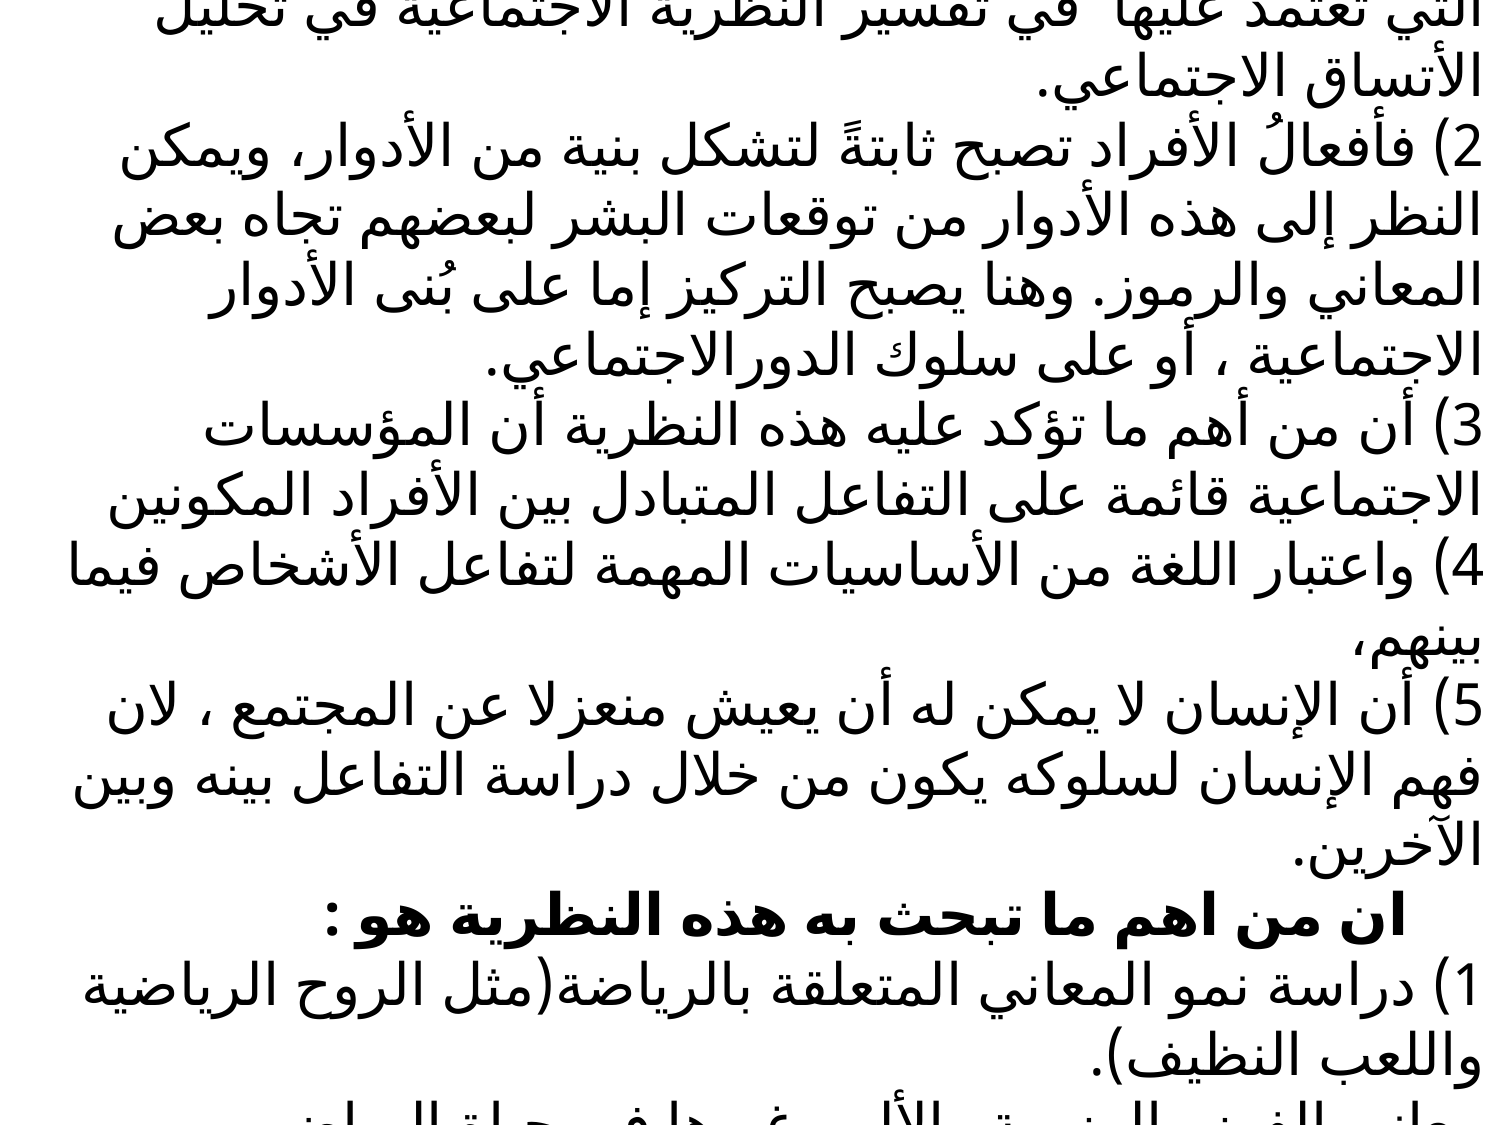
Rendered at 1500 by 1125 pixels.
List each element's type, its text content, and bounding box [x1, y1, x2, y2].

title ثالثا : نظرية التفاعل الرمزي Symbolic Interactionalism 1) تعتبرُ نظرية التفاعل الرمزي واحدةٌ من المحاور الأساسيةِ التي تعتمدُ عليها في تفسير النظرية الاجتماعية في تحليل الأتساق الاجتماعي. 2) فأفعالُ الأفراد تصبح ثابتةً لتشكل بنية من الأدوار، ويمكن النظر إلى هذه الأدوار من توقعات البشر لبعضهم تجاه بعض المعاني والرموز. وهنا يصبح التركيز إما على بُنى الأدوار الاجتماعية ، أو على سلوك الدورالاجتماعي. 3) أن من أهم ما تؤكد عليه هذه النظرية أن المؤسسات الاجتماعية قائمة على التفاعل المتبادل بين الأفراد المكونين 4) واعتبار اللغة من الأساسيات المهمة لتفاعل الأشخاص فيما بينهم، 5) أن الإنسان لا يمكن له أن يعيش منعزلا عن المجتمع ، لان فهم الإنسان لسلوكه يكون من خلال دراسة التفاعل بينه وبين الآخرين. ان من اهم ما تبحث به هذه النظرية هو : 1) دراسة نمو المعاني المتعلقة بالرياضة(مثل الروح الرياضية واللعب النظيف). معاني الفوز والهزيمة والألم وغيرها في حياة الرياضي . 2) دراسة الخبرات التي يحصل عليها الرياضي خلال ممارسته للنشاط الرياضي [0, 0, 1500, 1125]
